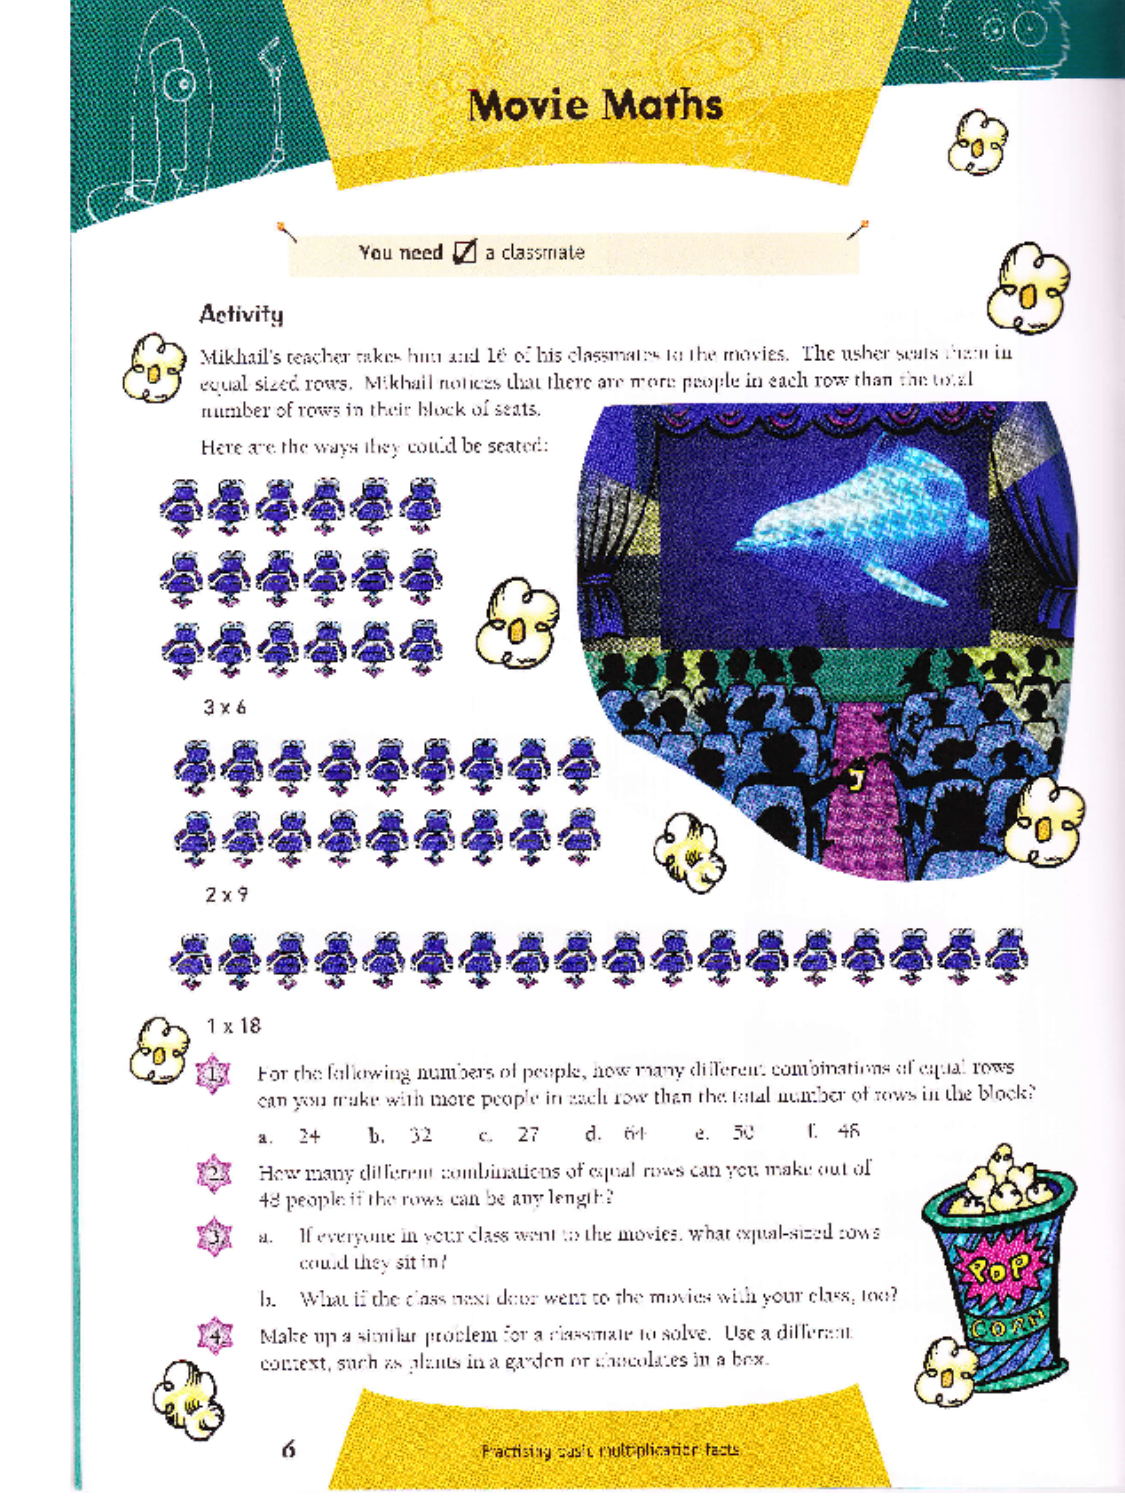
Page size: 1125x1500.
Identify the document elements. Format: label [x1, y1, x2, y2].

text_box [70, 0, 1125, 1493]
